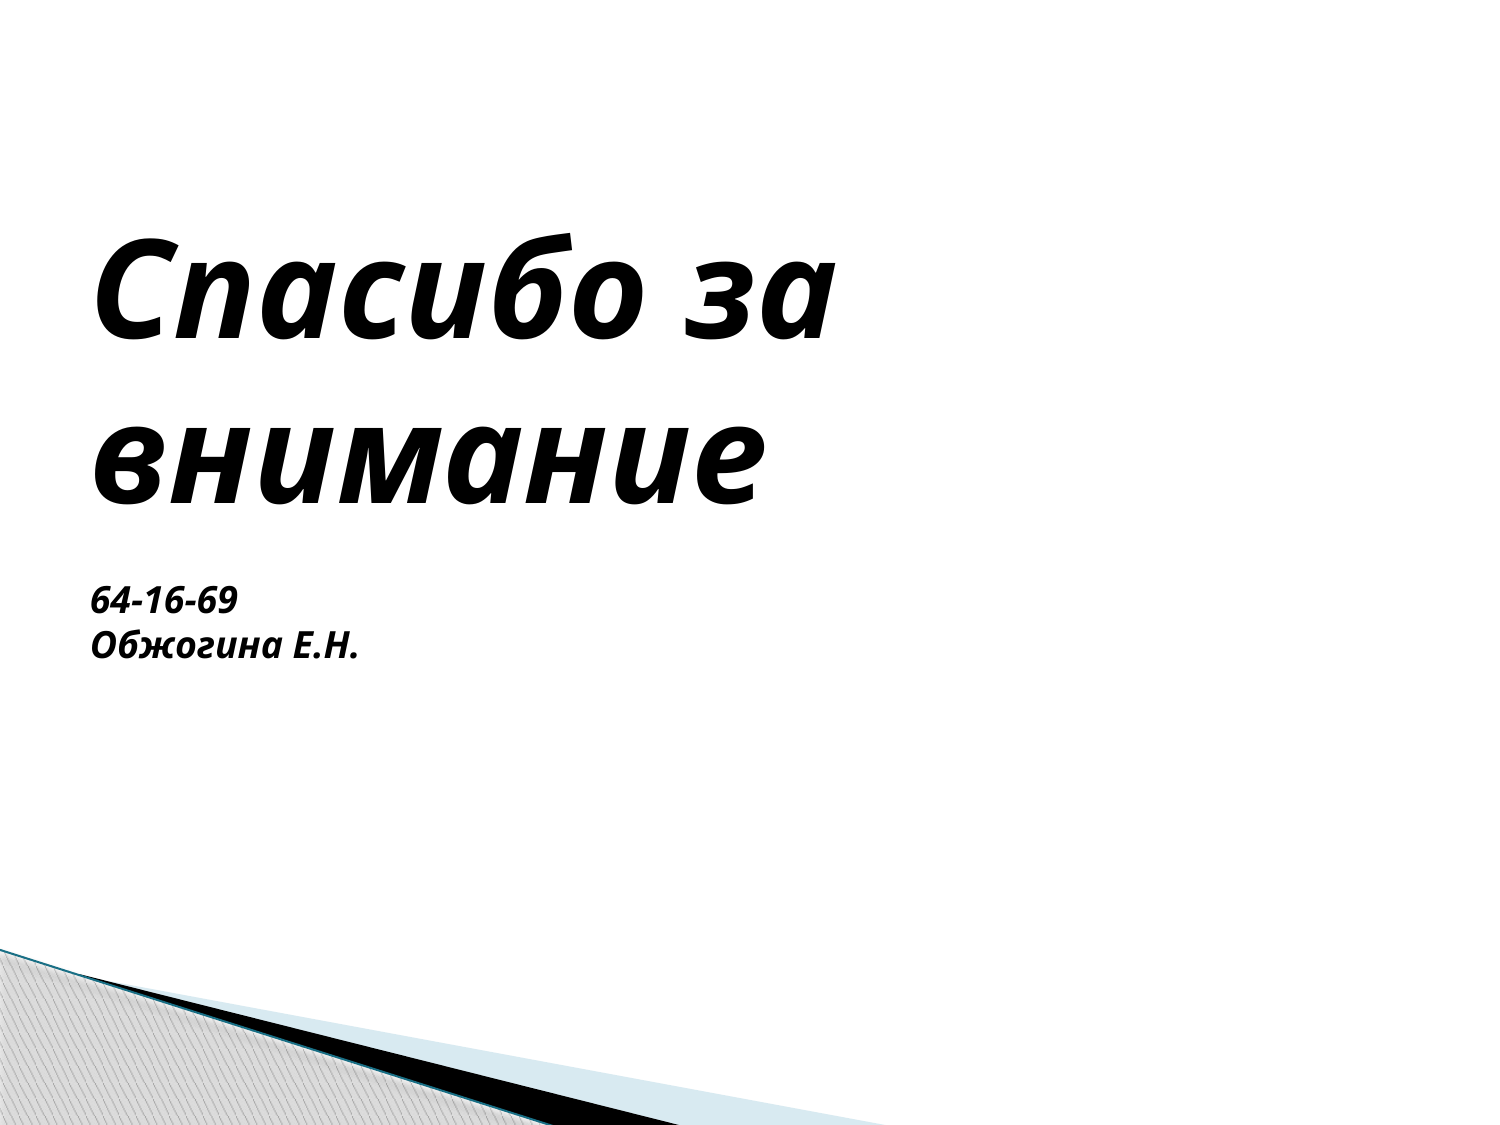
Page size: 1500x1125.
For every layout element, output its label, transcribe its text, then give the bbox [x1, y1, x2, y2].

list [41, 208, 1447, 1010]
title Спасибо за внимание 64-16-69 Обжогина Е.Н. [75, 45, 1425, 823]
